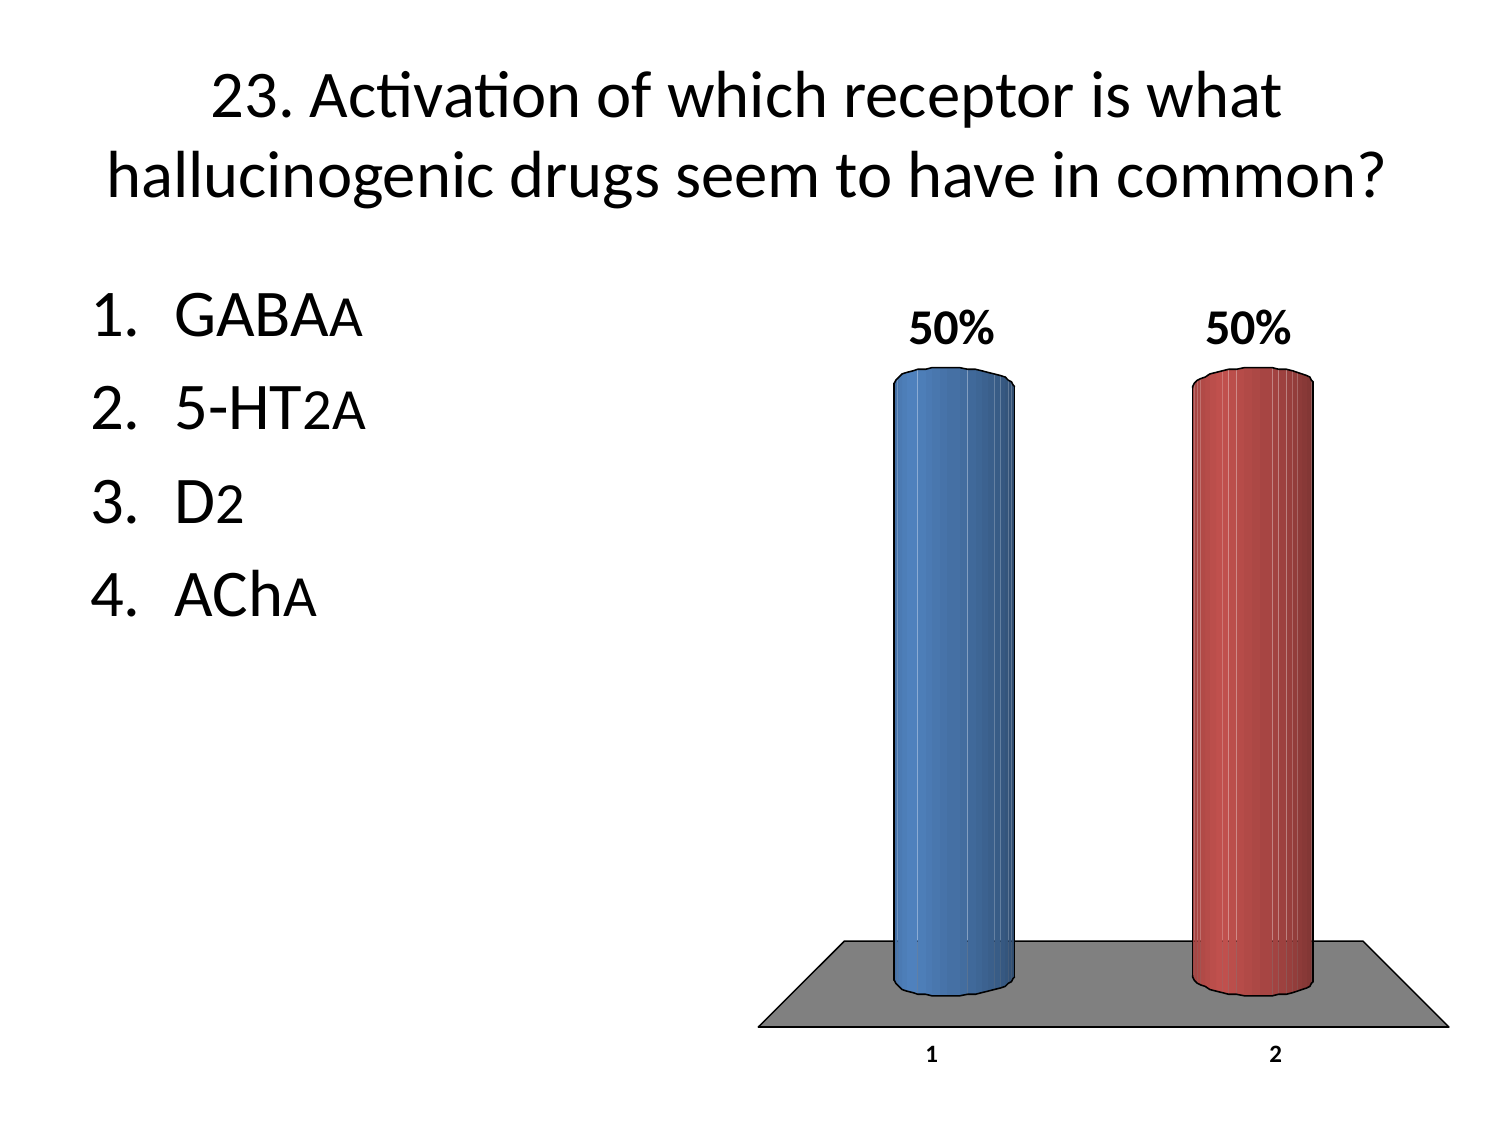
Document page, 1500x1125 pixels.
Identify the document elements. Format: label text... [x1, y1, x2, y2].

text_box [739, 270, 1490, 1115]
list GABAA 5-HT2A D2 AChA [75, 262, 750, 1005]
title 23. Activation of which receptor is what hallucinogenic drugs seem to have in common? [72, 37, 1423, 225]
